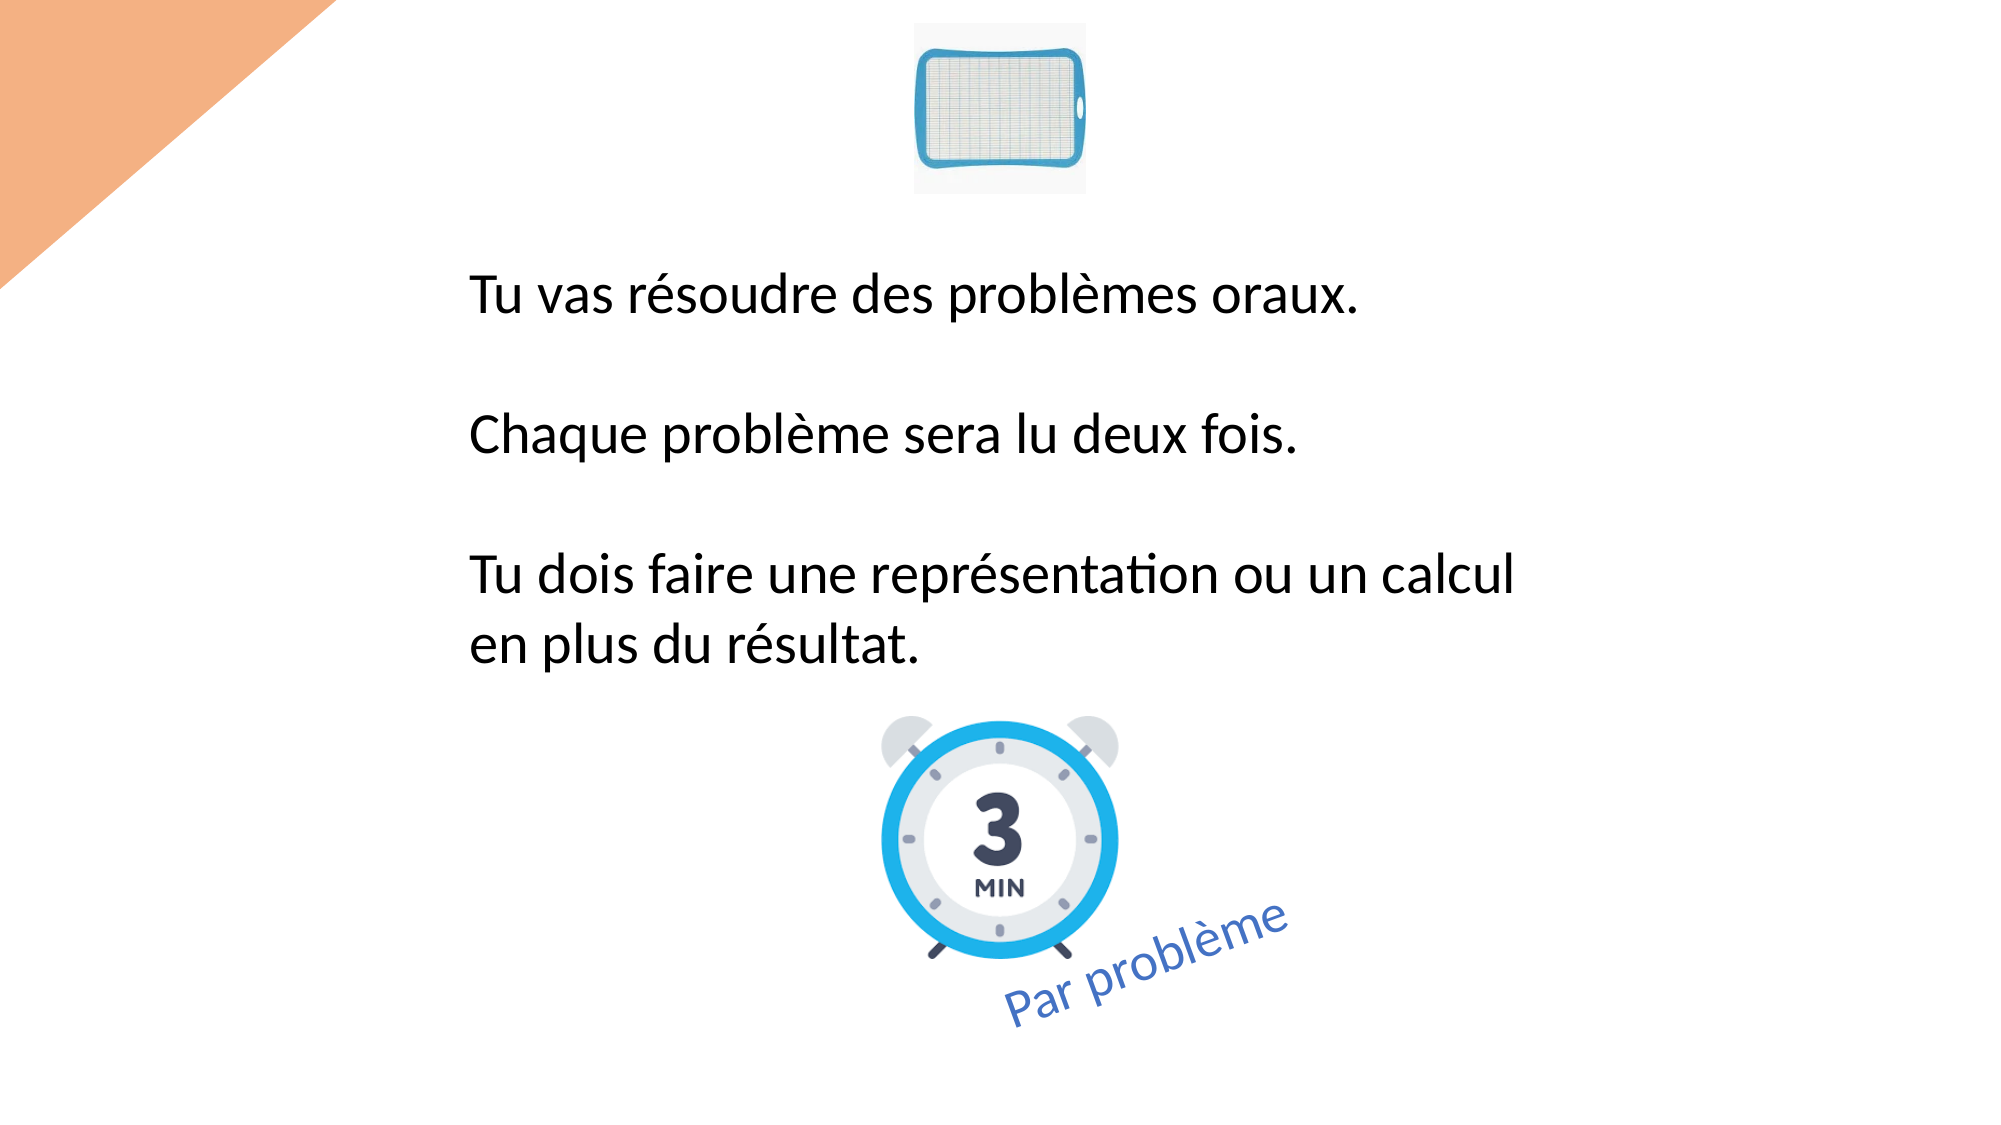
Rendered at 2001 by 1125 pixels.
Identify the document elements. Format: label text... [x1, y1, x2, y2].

text_box [0, 0, 337, 290]
picture [914, 23, 1086, 194]
text_box Tu vas résoudre des problèmes oraux. Chaque problème sera lu deux fois. Tu dois faire une représentation ou un calcul en plus du résultat. [454, 247, 1546, 683]
picture [879, 716, 1121, 959]
text_box Par problème [978, 863, 1313, 1052]
